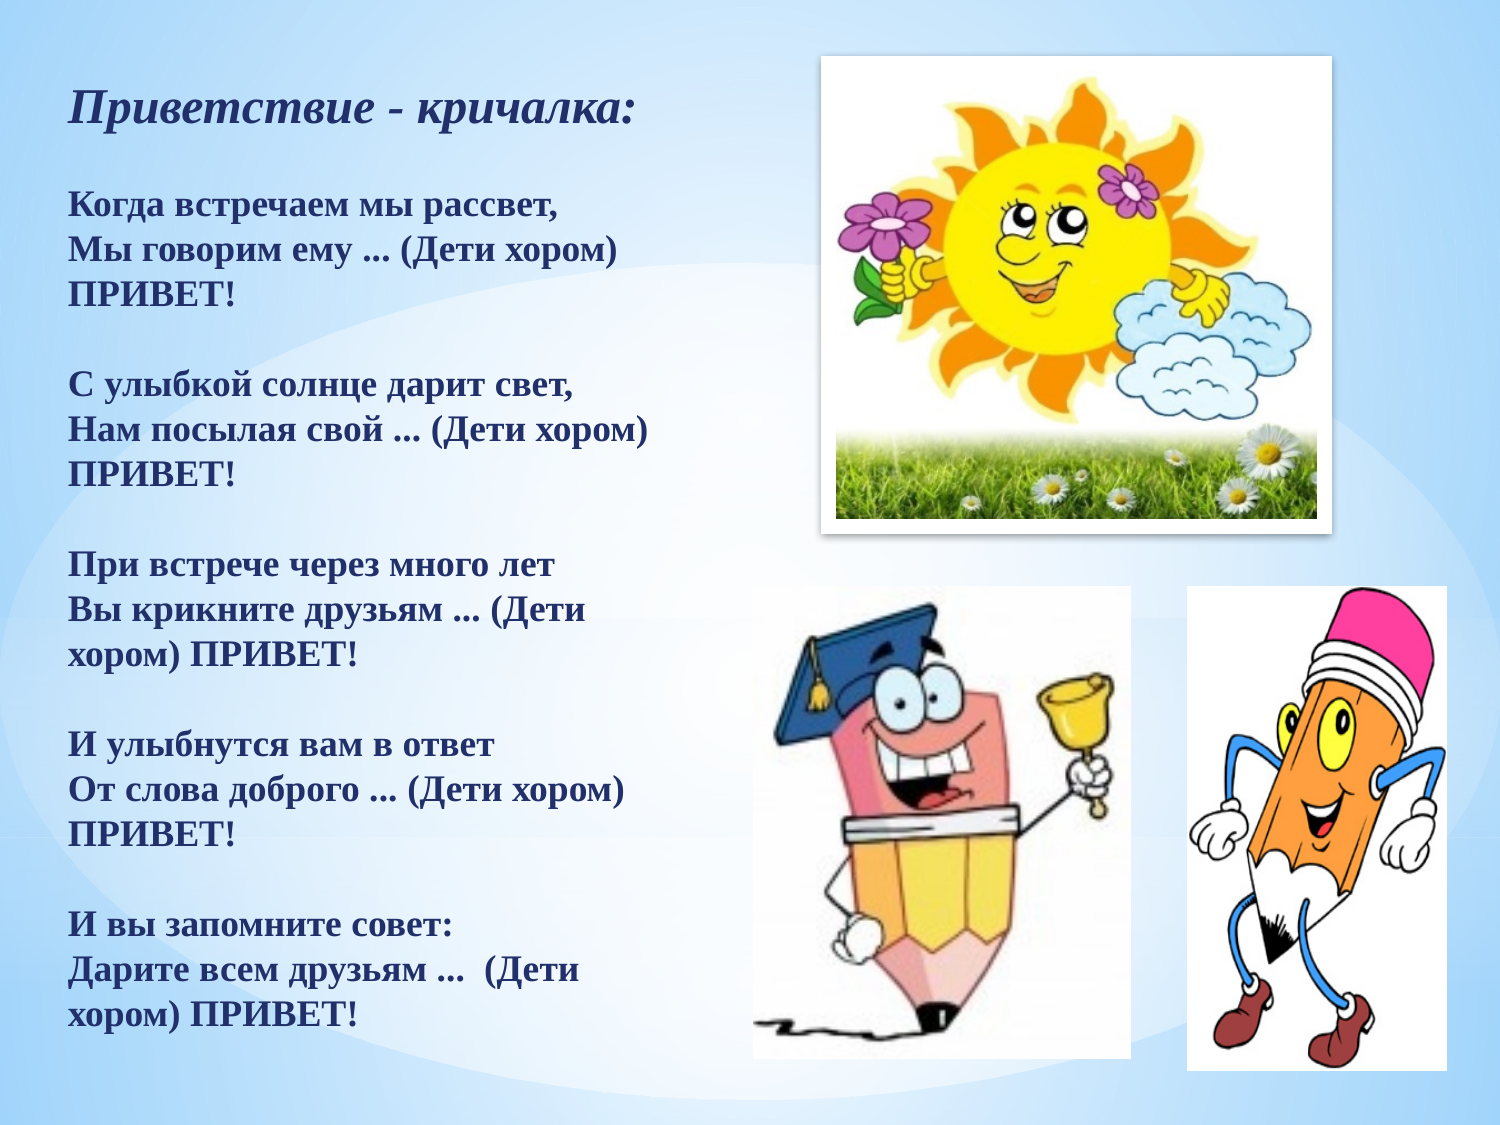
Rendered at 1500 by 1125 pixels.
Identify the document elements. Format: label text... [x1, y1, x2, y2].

list [41, 30, 656, 690]
picture [835, 70, 1318, 520]
text_box Приветствие - кричалка: Когда встречаем мы рассвет, Мы говорим ему ... (Дети хором) ПРИВЕТ! С улыбкой солнце дарит свет, Нам посылая свой ... (Дети хором) ПРИВЕТ! При встрече через много лет Вы крикните друзьям ... (Дети хором) ПРИВЕТ! И улыбнутся вам в ответ От слова доброго ... (Дети хором) ПРИВЕТ! И вы запомните совет: Дарите всем друзьям ... (Дети хором) ПРИВЕТ! [53, 66, 703, 1042]
picture [752, 585, 1132, 1059]
picture [1186, 585, 1448, 1071]
